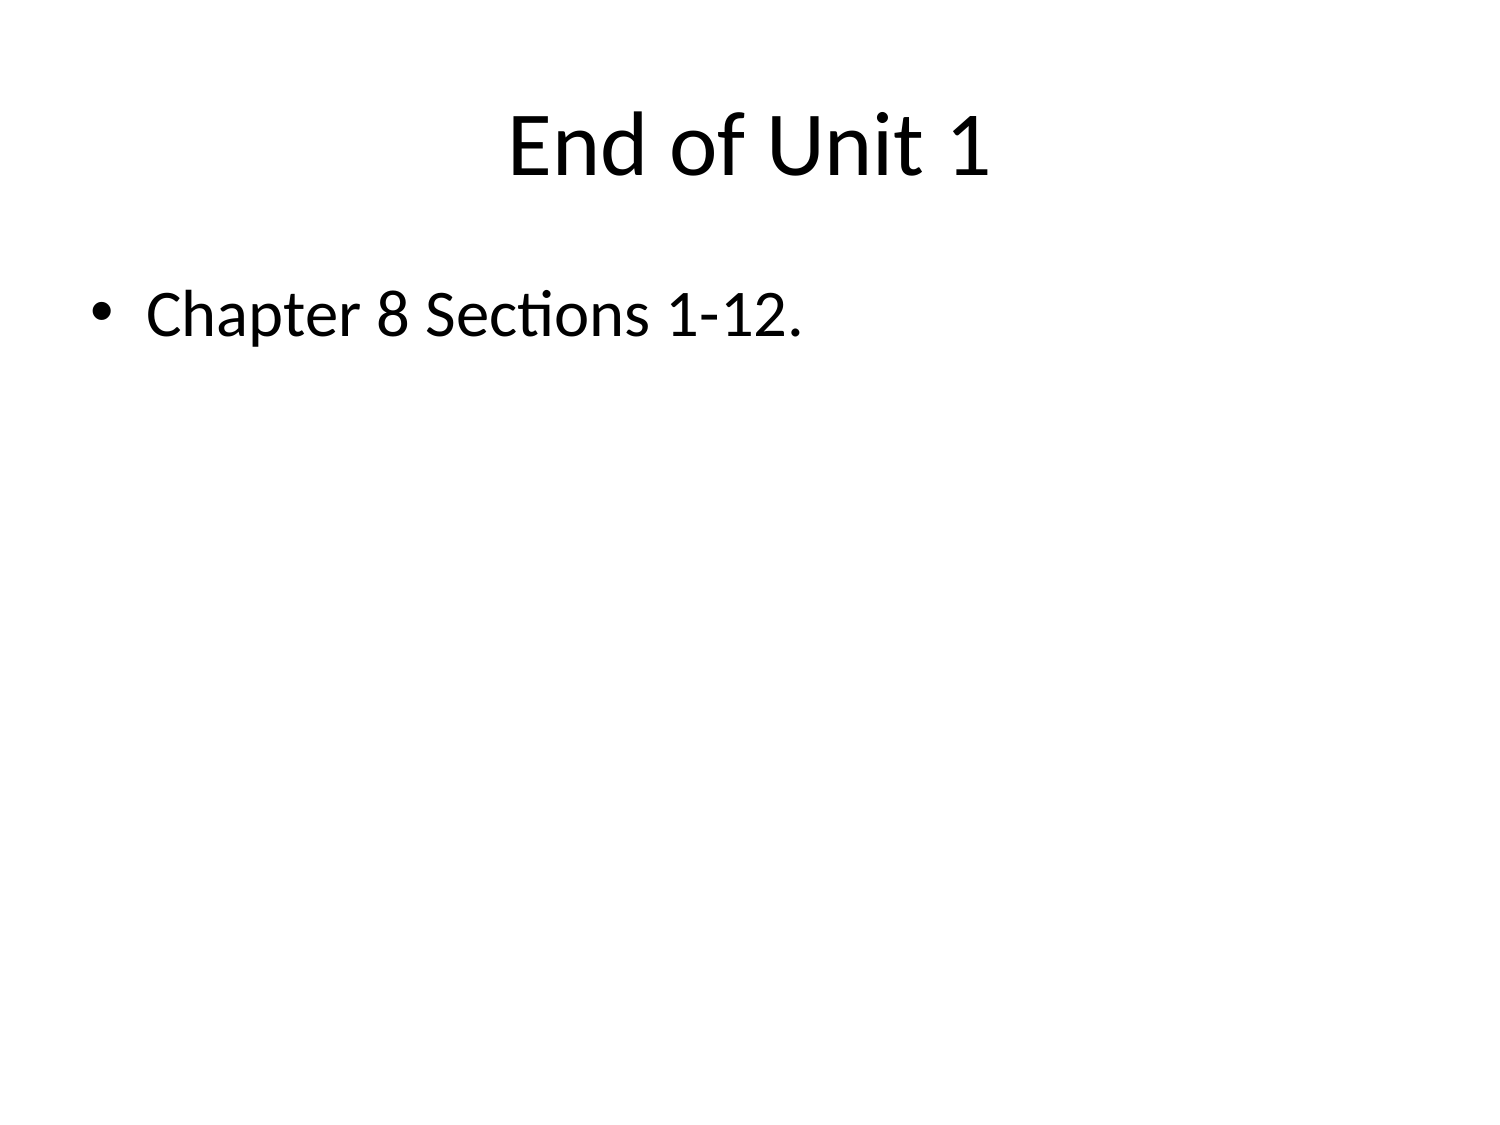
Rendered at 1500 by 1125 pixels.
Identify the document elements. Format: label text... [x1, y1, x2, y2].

list Chapter 8 Sections 1-12. [75, 262, 1425, 1005]
title End of Unit 1 [75, 45, 1425, 233]
